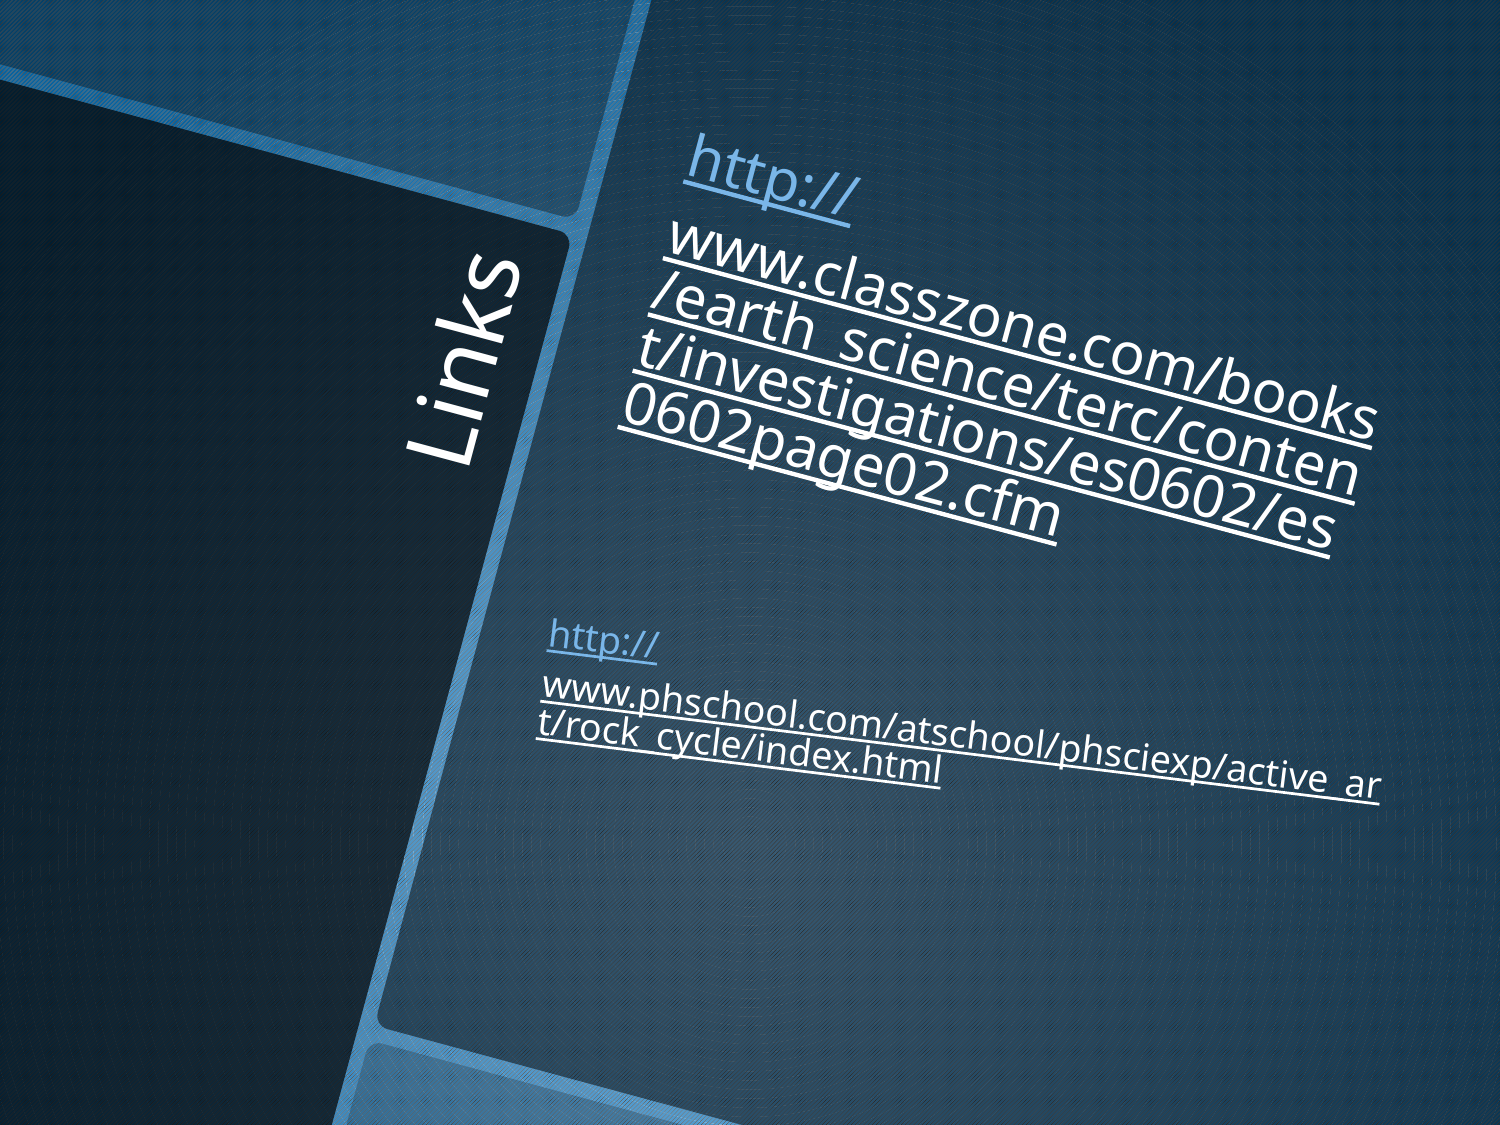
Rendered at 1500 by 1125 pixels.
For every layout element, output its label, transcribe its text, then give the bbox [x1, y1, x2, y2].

text_box http://www.phschool.com/atschool/phsciexp/active_art/rock_cycle/index.html [518, 599, 1407, 869]
list http://www.classzone.com/books/earth_science/terc/content/investigations/es0602/es0602page02.cfm [612, 62, 1441, 587]
title Links [69, 181, 554, 1056]
